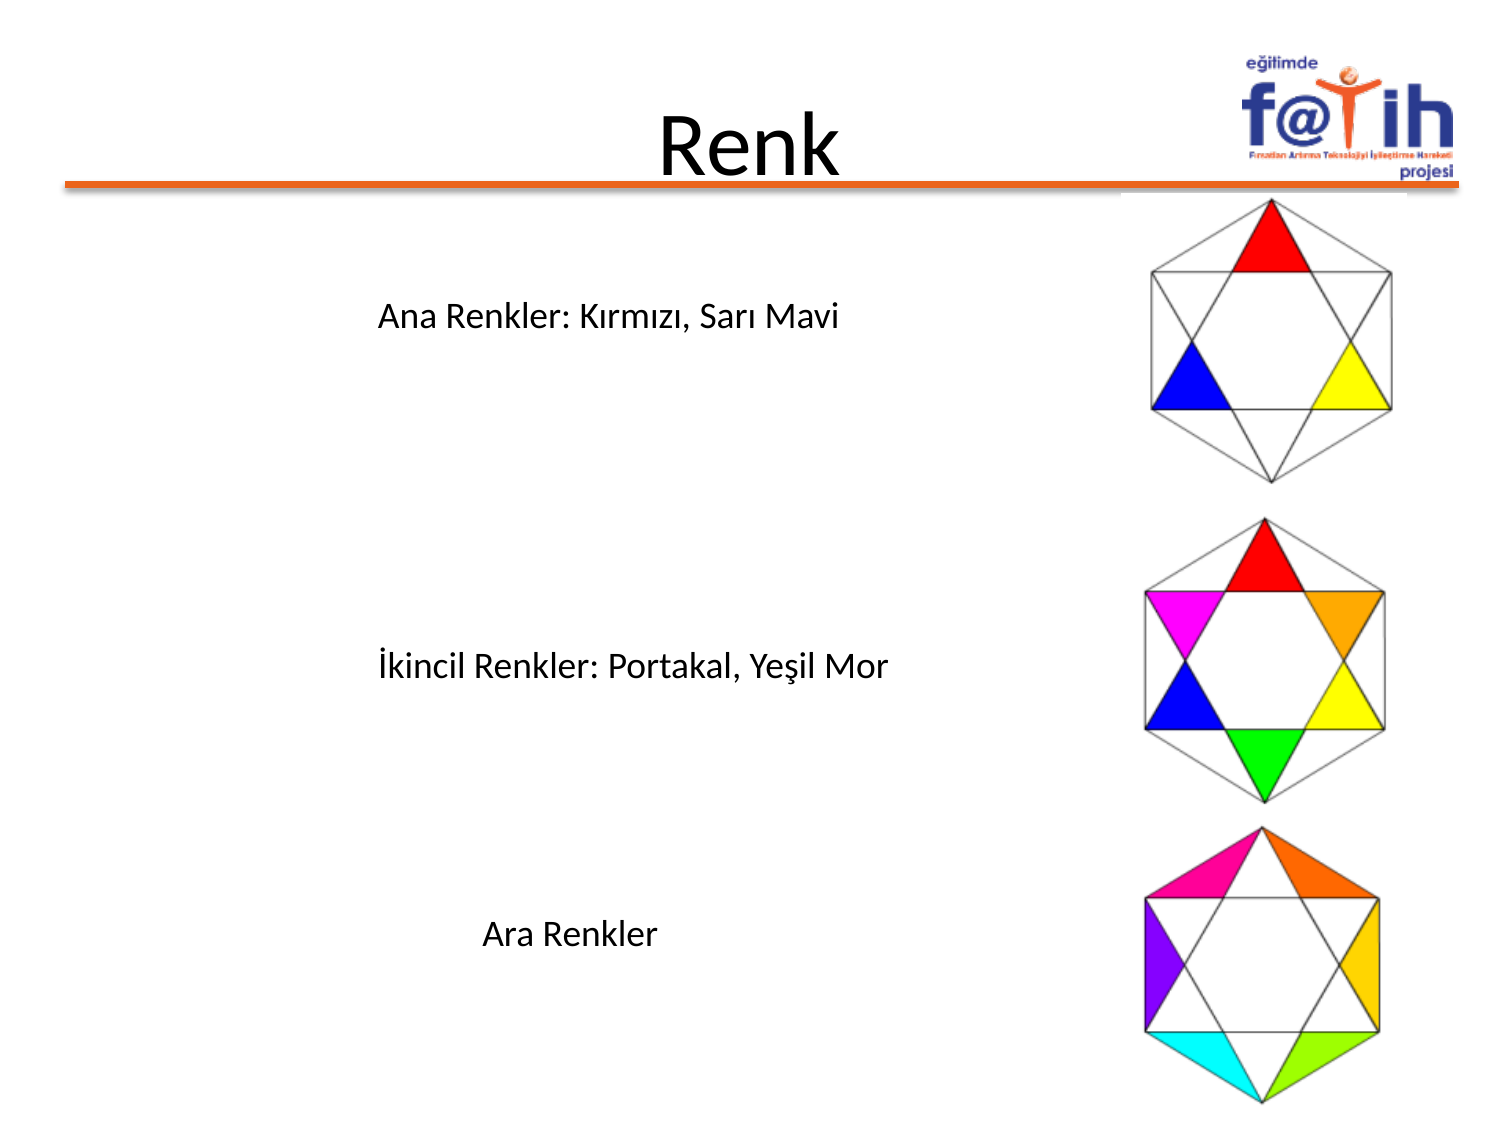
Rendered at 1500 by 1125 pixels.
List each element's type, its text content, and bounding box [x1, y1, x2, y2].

text_box İkincil Renkler: Portakal, Yeşil Mor [363, 633, 905, 694]
text_box Ara Renkler [467, 902, 674, 962]
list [1119, 503, 1408, 812]
title Renk [75, 45, 1425, 233]
picture [1120, 193, 1407, 495]
text_box Ana Renkler: Kırmızı, Sarı Mavi [363, 283, 855, 344]
picture [1425, 54, 1453, 182]
picture [1137, 811, 1391, 1114]
